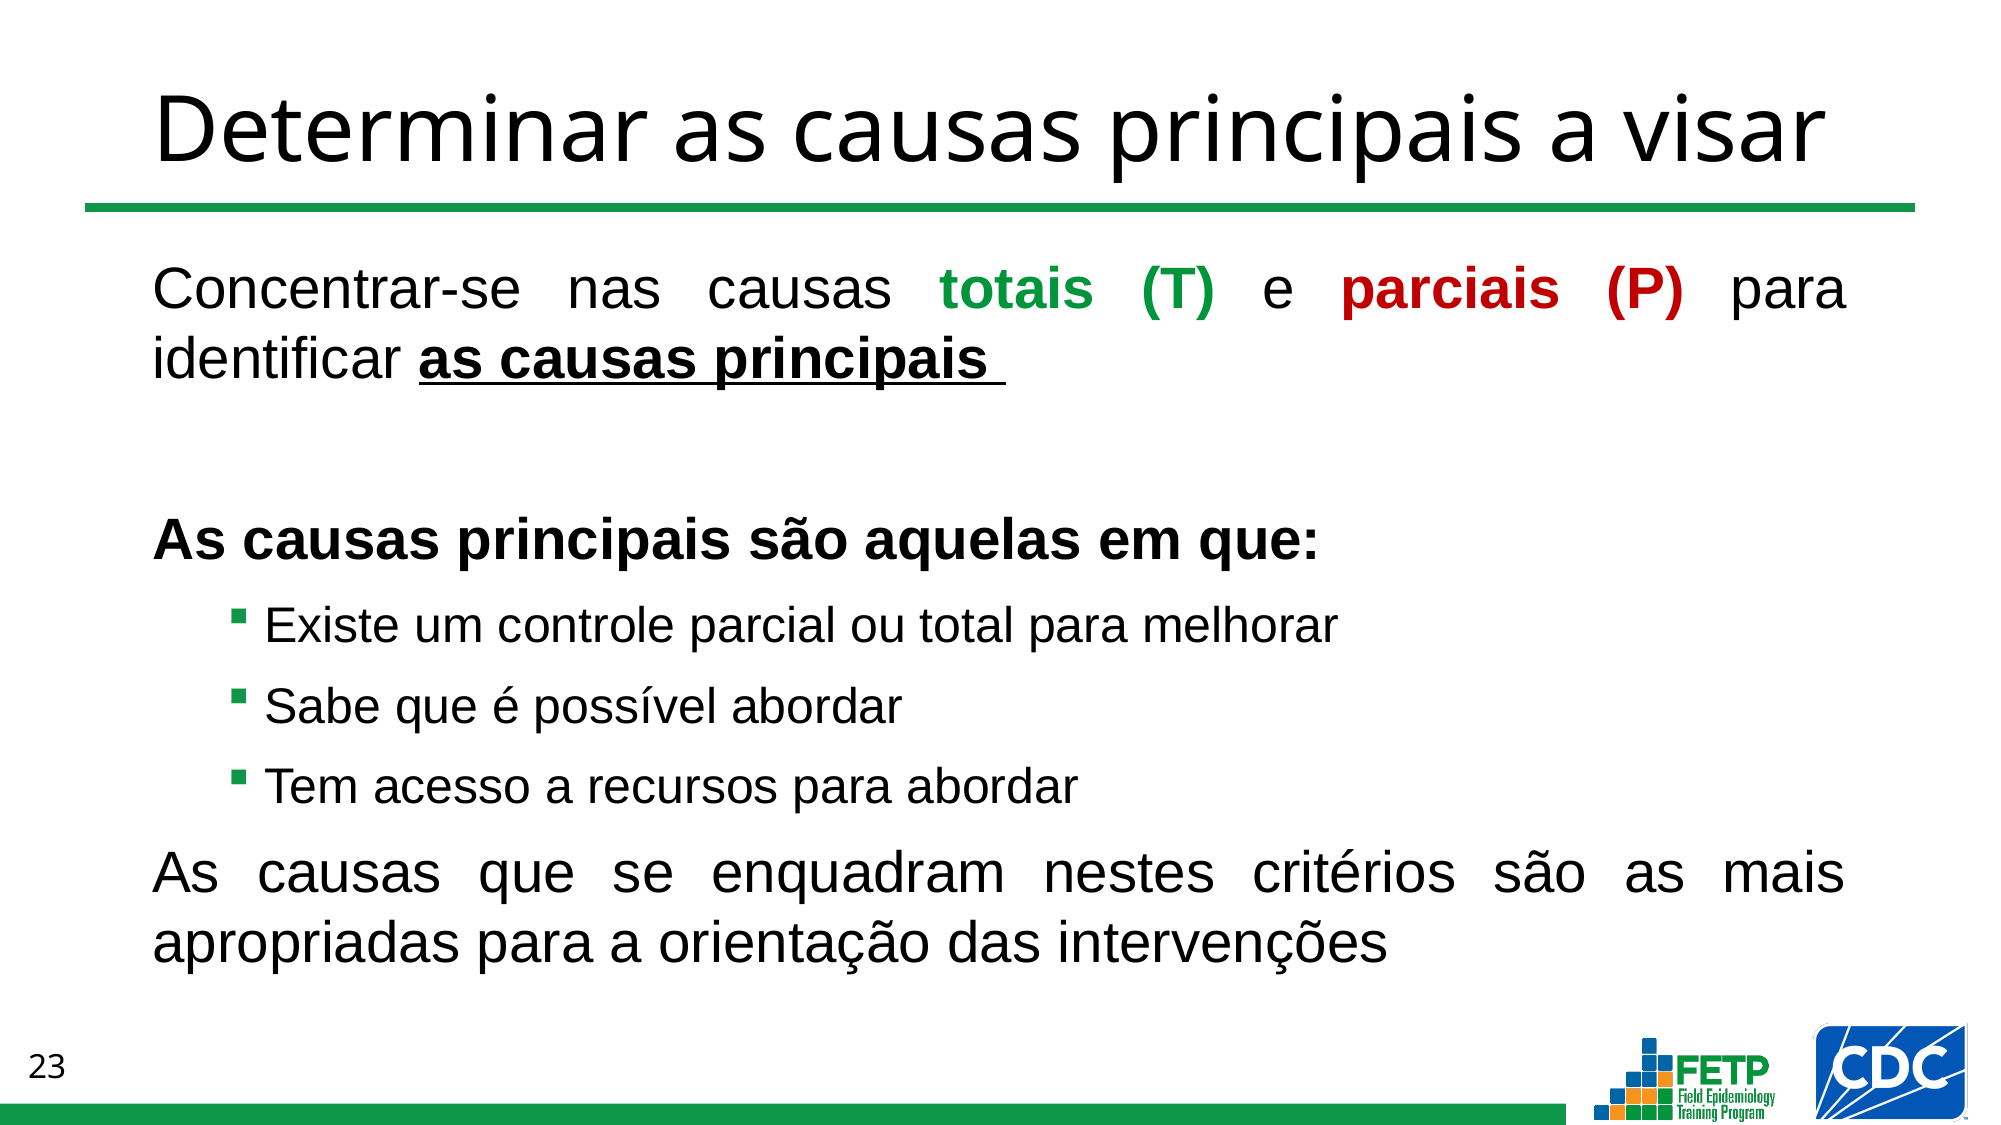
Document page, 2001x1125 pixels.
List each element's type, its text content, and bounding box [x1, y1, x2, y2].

title Determinar as causas principais a visar [137, 75, 1863, 207]
picture [1813, 1023, 1968, 1122]
list Concentrar-se nas causas totais (T) e parciais (P) para identificar as causas principais As causas principais são aquelas em que: Existe um controle parcial ou total para melhorar Sabe que é possível abordar Tem acesso a recursos para abordar As causas que se enquadram nestes critérios são as mais apropriadas para a orientação das intervenções [137, 242, 1863, 1004]
picture [1594, 1038, 1775, 1122]
